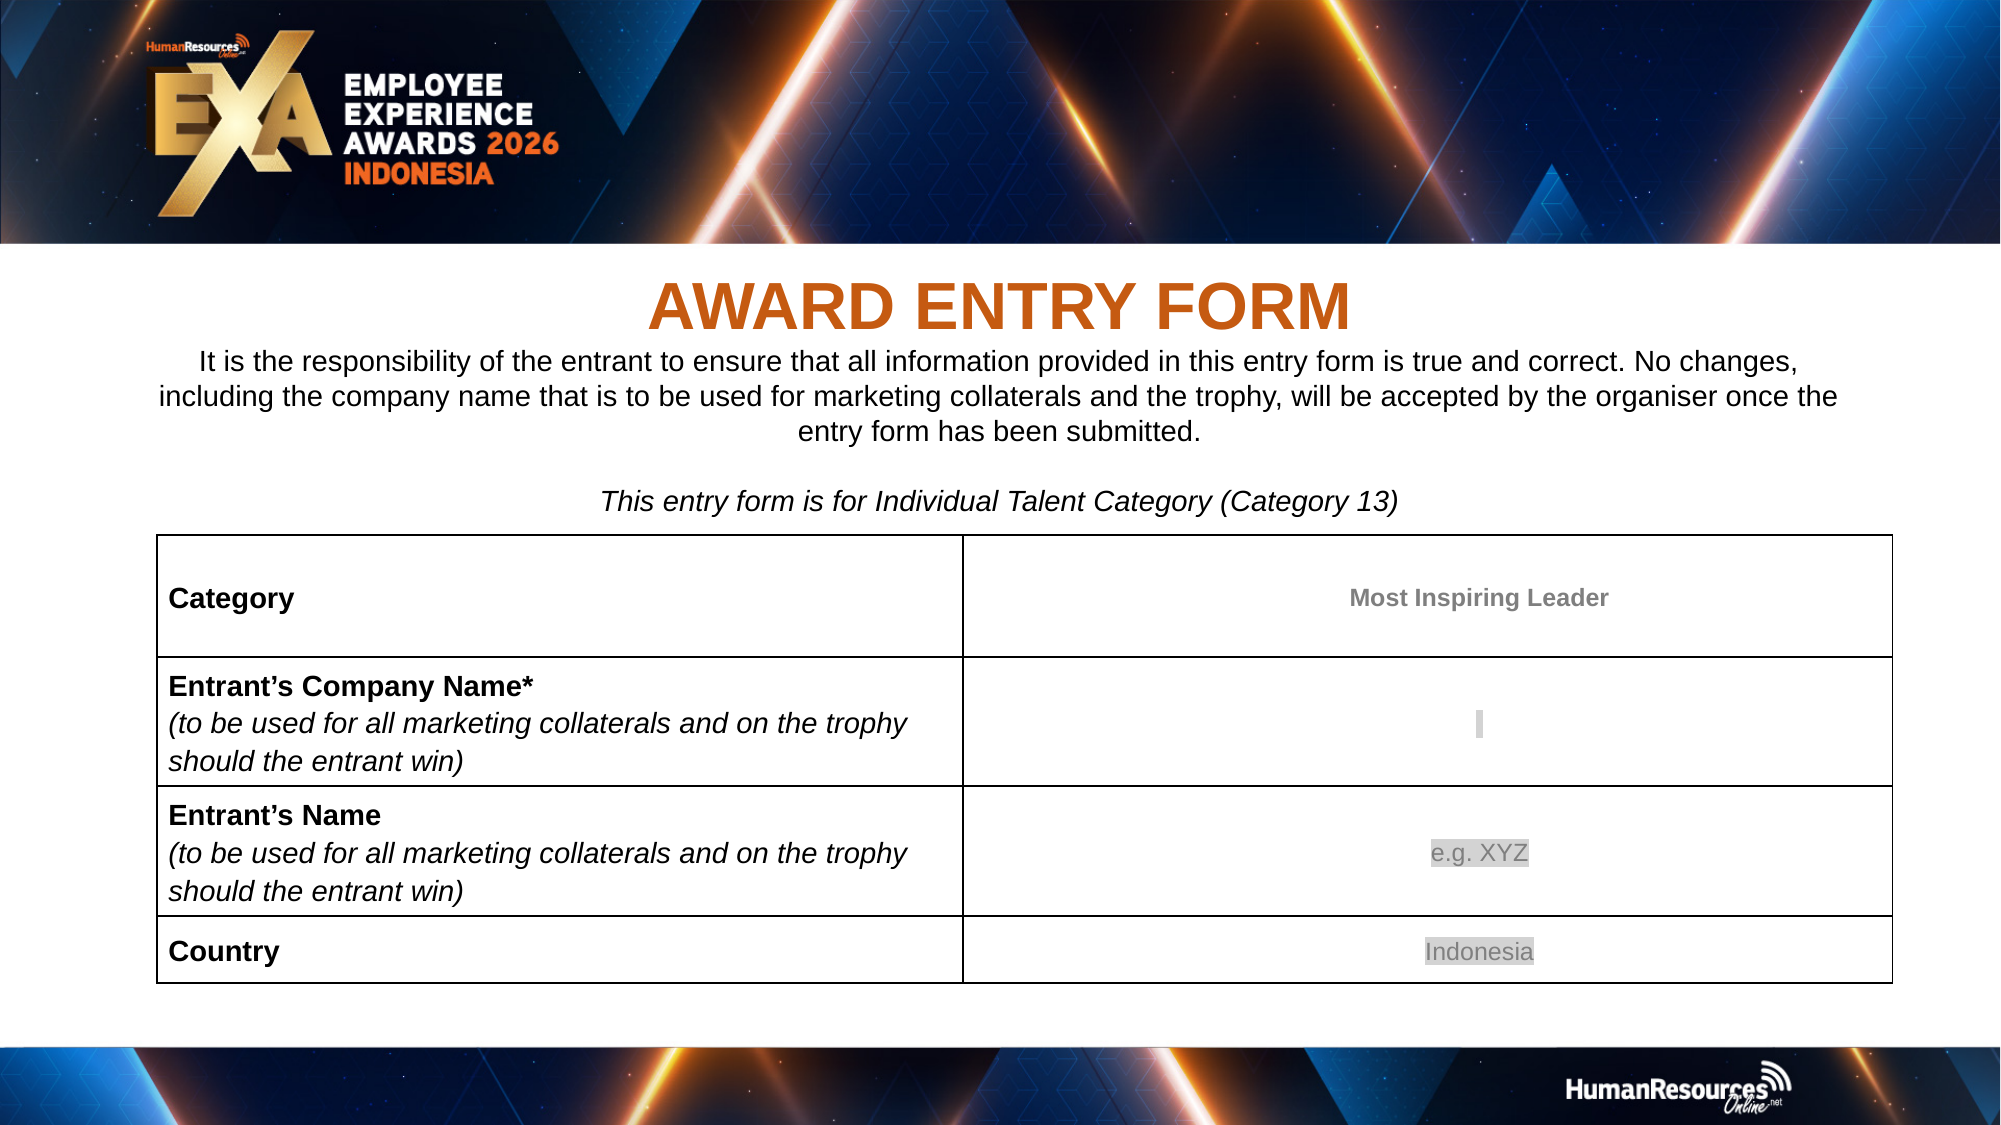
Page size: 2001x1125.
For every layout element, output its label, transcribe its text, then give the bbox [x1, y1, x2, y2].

table_cell e.g. XYZ [964, 787, 1892, 915]
text_box AWARD ENTRY FORM It is the responsibility of the entrant to ensure that all information provided in this entry form is true and correct. No changes, including the company name that is to be used for marketing collaterals and the trophy, will be accepted by the organiser once the entry form has been submitted. This entry form is for Individual Talent Category (Category 13) [132, 255, 1868, 525]
table_header Most Inspiring Leader [964, 536, 1892, 656]
table_cell Entrant’s Name (to be used for all marketing collaterals and on the trophy should the entrant win) [158, 787, 962, 915]
table_cell Country [158, 917, 962, 982]
table_header Category [158, 536, 962, 656]
table_cell Indonesia [964, 917, 1892, 982]
table_cell [964, 658, 1892, 785]
picture [0, 0, 2001, 1125]
table_cell Entrant’s Company Name* (to be used for all marketing collaterals and on the trophy should the entrant win) [158, 658, 962, 785]
